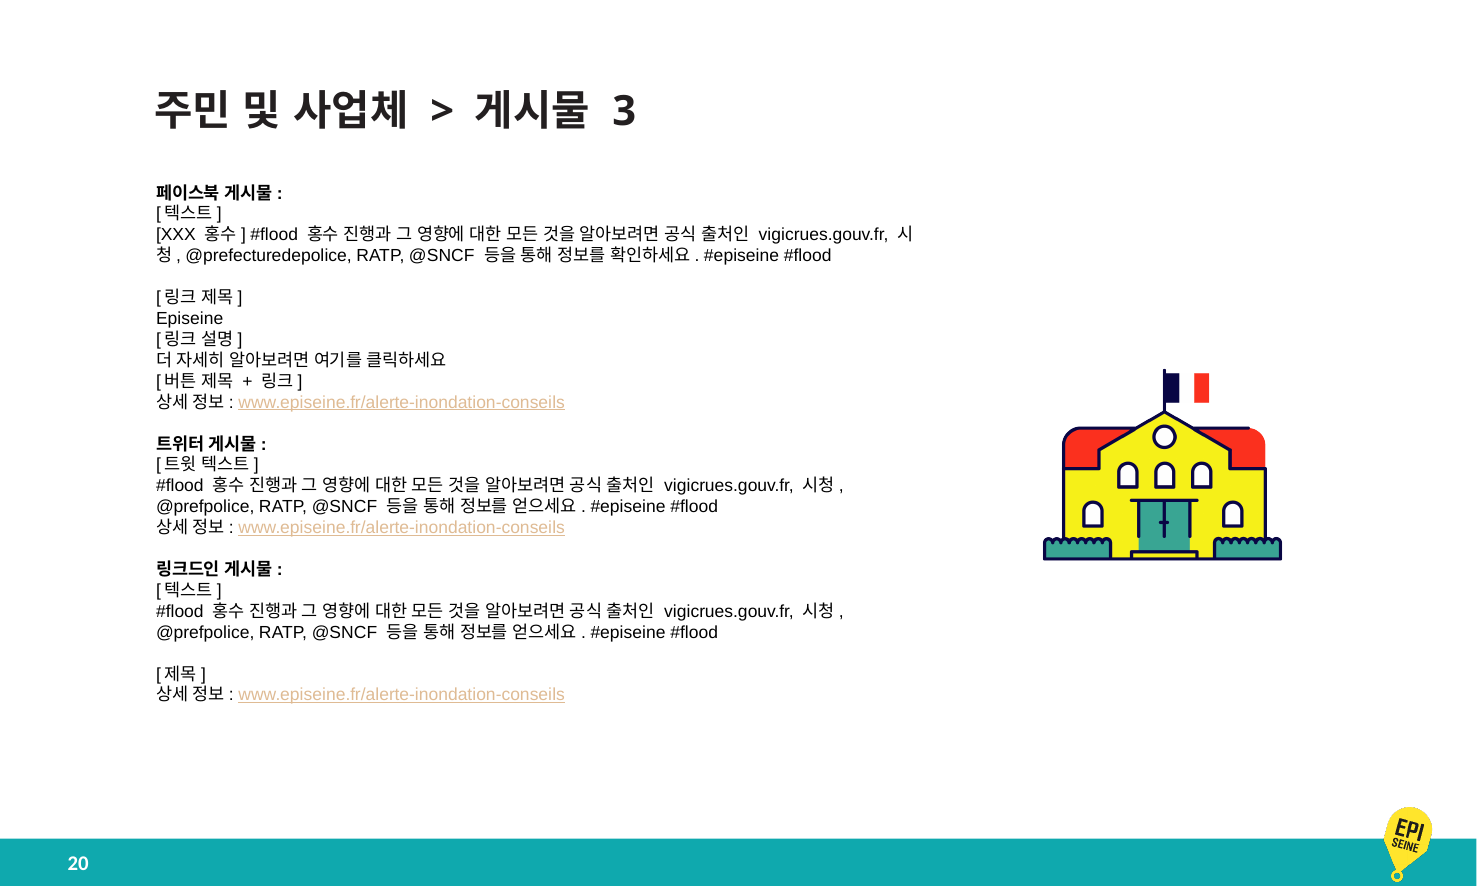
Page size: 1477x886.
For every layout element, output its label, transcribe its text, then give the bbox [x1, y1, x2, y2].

title 주민 및 사업체 > 게시물 3 [152, 56, 1072, 135]
picture [1381, 805, 1433, 883]
text_box 페이스북 게시물: [텍스트] [XXX 홍수] #flood 홍수 진행과 그 영향에 대한 모든 것을 알아보려면 공식 출처인 vigicrues.gouv.fr, 시청, @prefecturedepolice, RATP, @SNCF 등을 통해 정보를 확인하세요. #episeine #flood [링크 제목] Episeine [링크 설명] 더 자세히 알아보려면 여기를 클릭하세요 [버튼 제목 + 링크] 상세 정보: www.episeine.fr/alerte-inondation-conseils 트위터 게시물: [트윗 텍스트] #flood 홍수 진행과 그 영향에 대한 모든 것을 알아보려면 공식 출처인 vigicrues.gouv.fr, 시청, @prefpolice, RATP, @SNCF 등을 통해 정보를 얻으세요. #episeine #flood 상세 정보: www.episeine.fr/alerte-inondation-conseils 링크드인 게시물: [텍스트] #flood 홍수 진행과 그 영향에 대한 모든 것을 알아보려면 공식 출처인 vigicrues.gouv.fr, 시청, @prefpolice, RATP, @SNCF 등을 통해 정보를 얻으세요. #episeine #flood [제목] 상세 정보: www.episeine.fr/alerte-inondation-conseils [151, 177, 937, 709]
picture [879, 265, 1446, 651]
